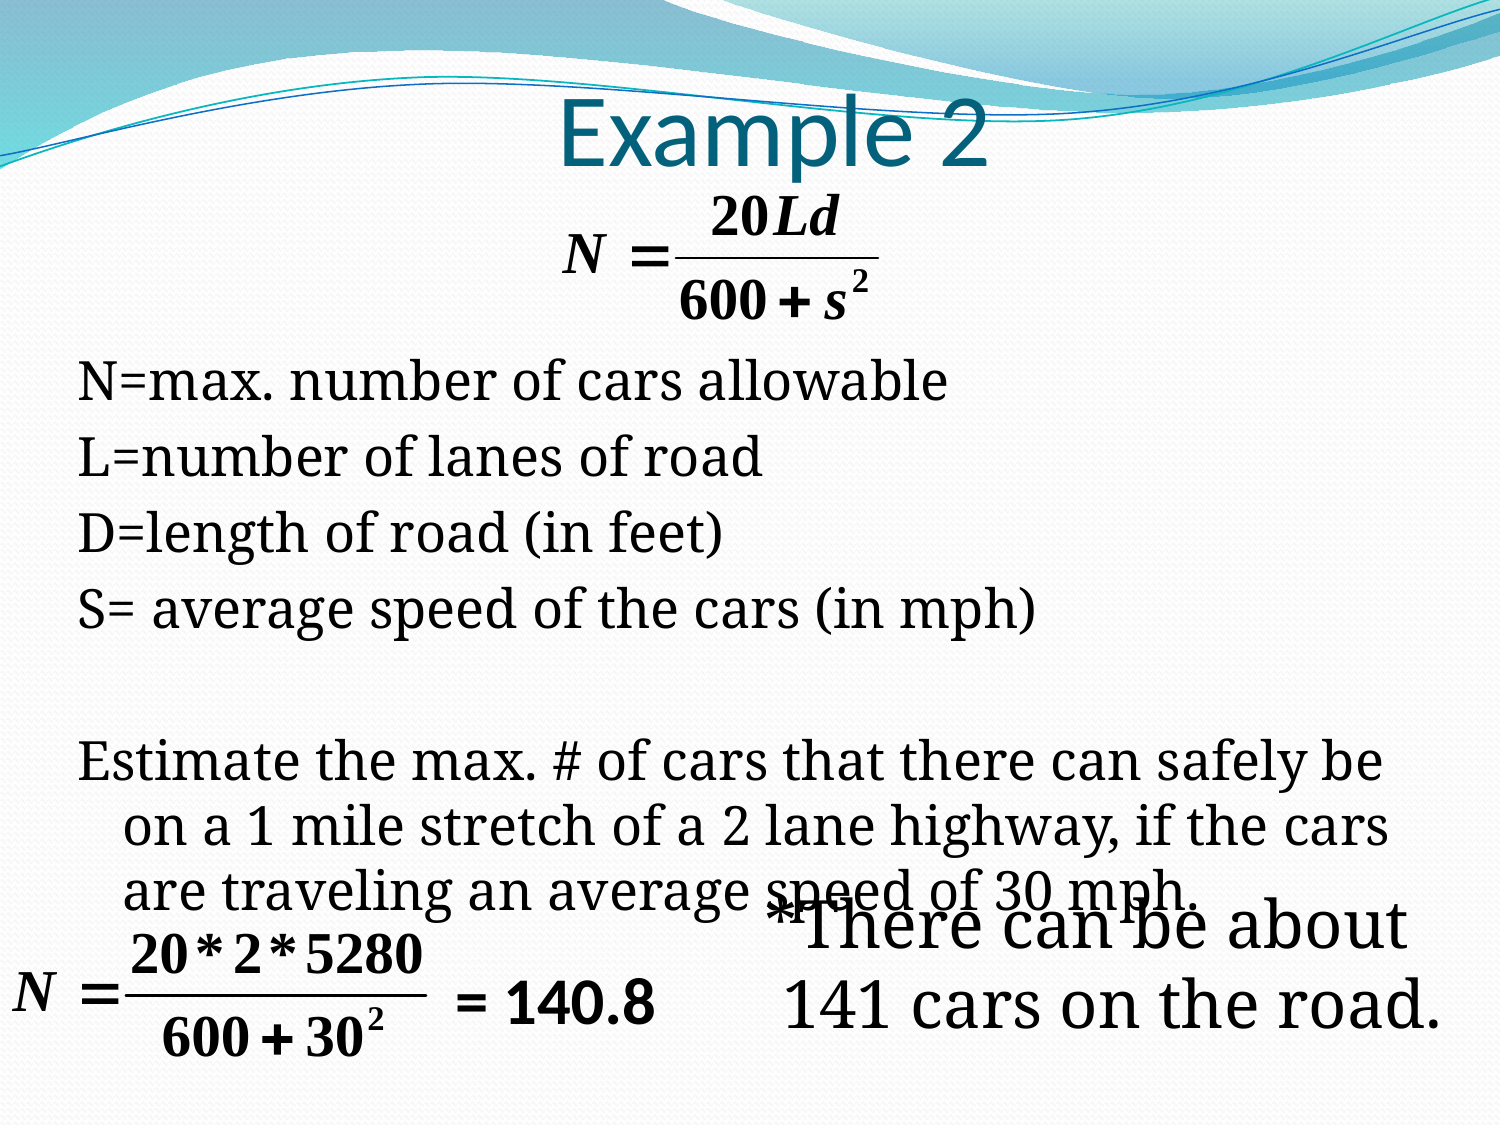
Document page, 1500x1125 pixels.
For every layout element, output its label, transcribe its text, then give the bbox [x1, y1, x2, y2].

list N=max. number of cars allowable L=number of lanes of road D=length of road (in feet) S= average speed of the cars (in mph) Estimate the max. # of cars that there can safely be on a 1 mile stretch of a 2 lane highway, if the cars are traveling an average speed of 30 mph. [62, 187, 1413, 930]
text_box [0, 0, 1500, 75]
text_box *There can be about 141 cars on the road. [750, 874, 1463, 1050]
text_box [0, 912, 441, 1072]
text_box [549, 174, 892, 334]
text_box = 140.8 [447, 950, 688, 1046]
title Example 2 [99, 75, 1450, 188]
